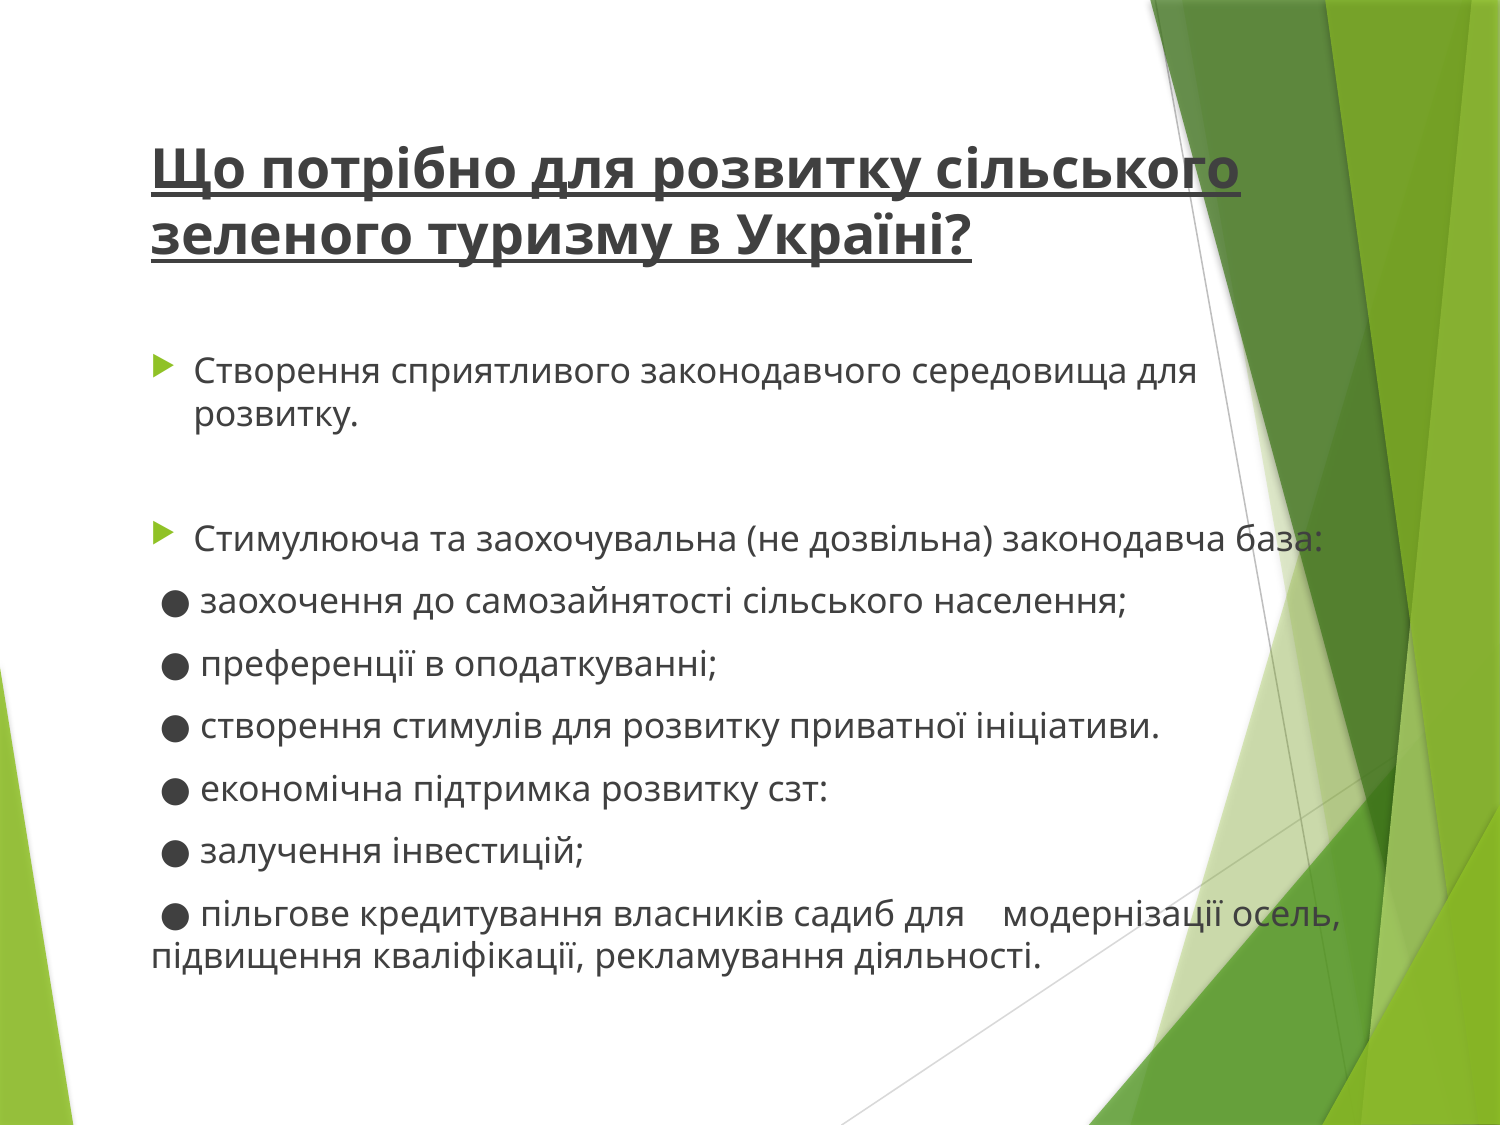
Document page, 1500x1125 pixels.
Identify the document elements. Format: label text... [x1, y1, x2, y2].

list Що потрібно для розвитку сільського зеленого туризму в Україні? Створення сприятливого законодавчого середовища для розвитку. Стимулююча та заохочувальна (не дозвільна) законодавча база: ● заохочення до самозайнятості сільського населення; ● преференції в оподаткуванні; ● створення стимулів для розвитку приватної ініціативи. ● економічна підтримка розвитку сзт: ● залучення інвестицій; ● пільгове кредитування власників садиб для модернізації осель, підвищення кваліфікації, рекламування діяльності. [135, 125, 1365, 988]
